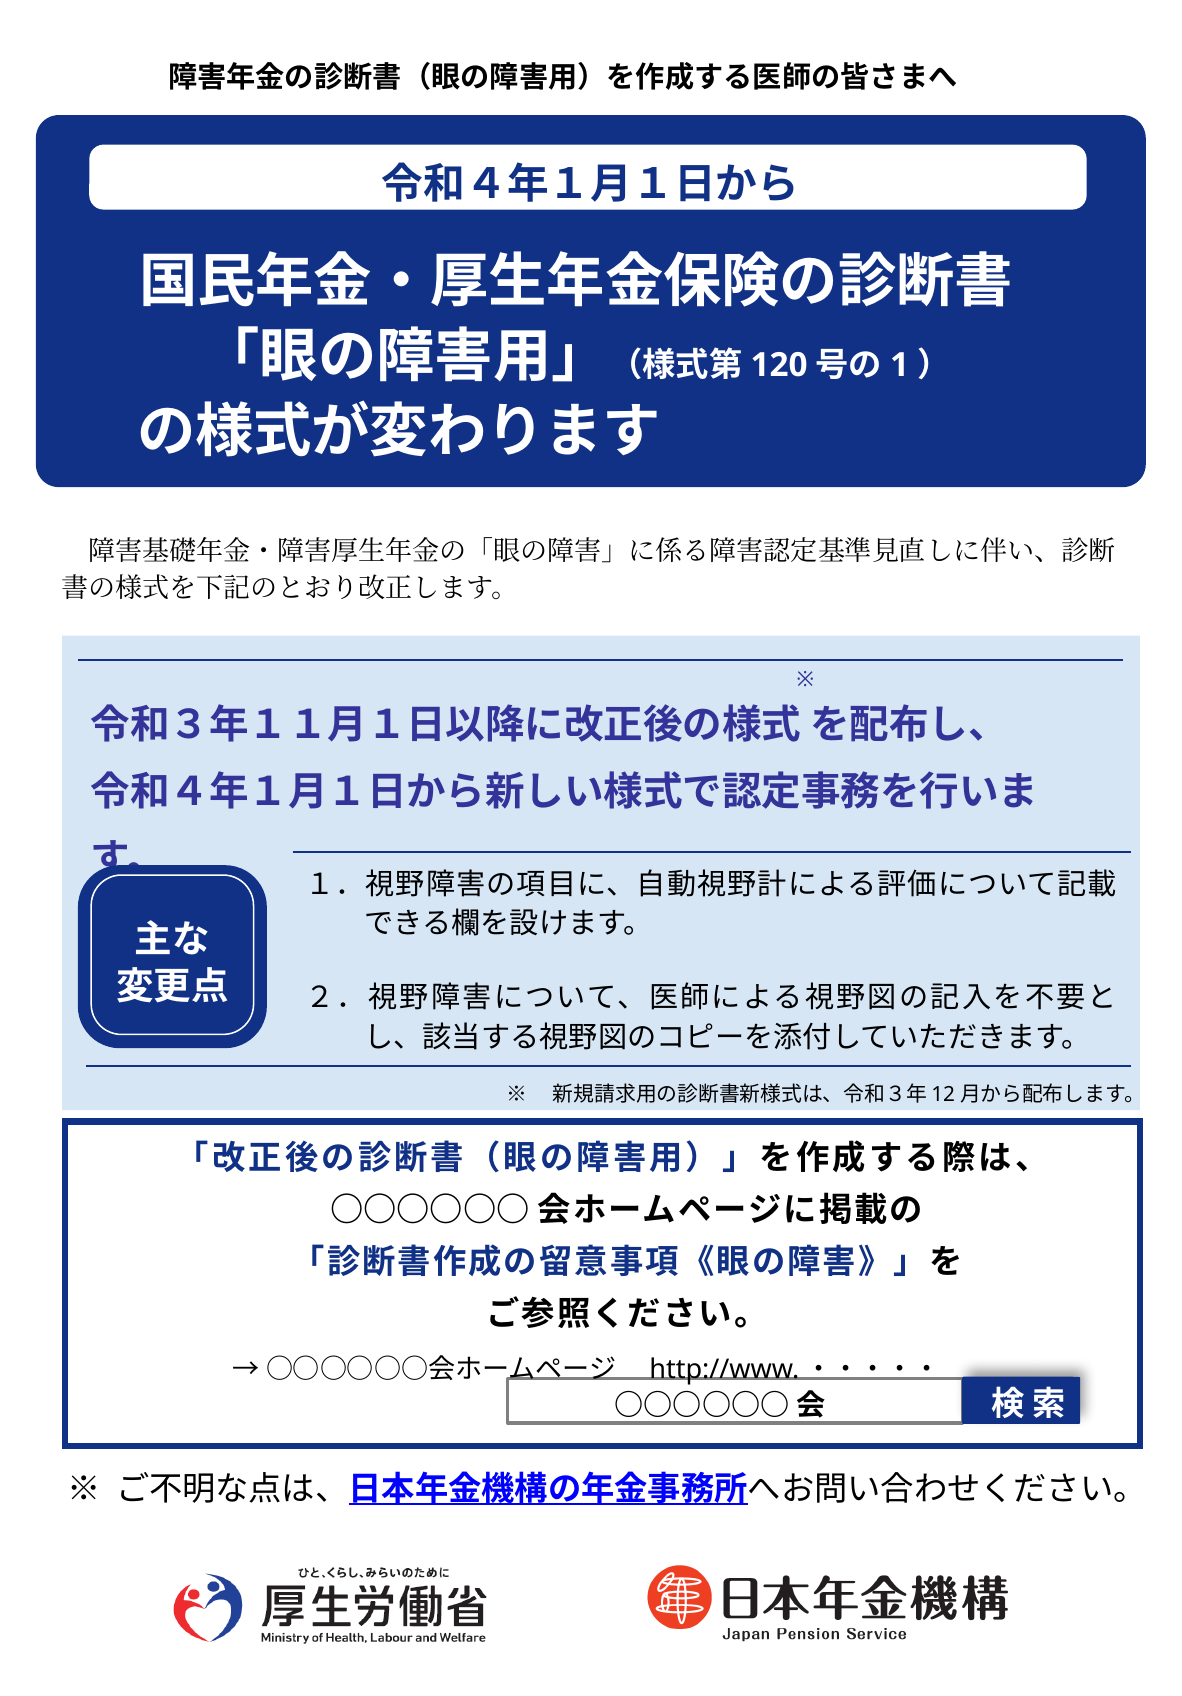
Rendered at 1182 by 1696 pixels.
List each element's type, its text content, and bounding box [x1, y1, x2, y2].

text_box ※ [780, 668, 828, 699]
text_box 「改正後の診断書（眼の障害用）」を作成する際は、 ○○○○○○会ホームページに掲載の 「診断書作成の留意事項《眼の障害》」を ご参照ください。 → ○○○○○○会ホームページ http://www.・・・・・ [85, 1112, 1109, 1340]
text_box ○○○○○○会 [505, 1377, 960, 1425]
text_box １．視野障害の項目に、自動視野計による評価について記載できる欄を設けます。 ２．視野障害について、医師による視野図の記入を不要とし、該当する視野図のコピーを添付していただきます。 [289, 853, 1133, 1061]
text_box ※ ご不明な点は、日本年金機構の年金事務所へお問い合わせください。 [51, 1443, 1146, 1539]
text_box [60, 634, 1142, 1112]
text_box 主な 変更点 [75, 863, 269, 1051]
text_box 国民年金・厚生年金保険の診断書 「眼の障害用」（様式第120号の1） の様式が変わります [33, 112, 1148, 490]
text_box [65, 1121, 1140, 1443]
text_box [89, 872, 256, 1037]
text_box 障害基礎年金・障害厚生年金の「眼の障害」に係る障害認定基準見直しに伴い、診断書の様式を下記のとおり改正します。 [45, 520, 1146, 611]
text_box [87, 142, 1089, 212]
picture [639, 1561, 1012, 1648]
text_box 令和３年１１月１日以降に改正後の様式 を配布し、 令和４年１月１日から新しい様式で認定事務を行います。 [75, 672, 1114, 889]
text_box 障害年金の診断書（眼の障害用）を作成する医師の皆さまへ [15, 33, 1111, 116]
text_box 令和４年１月１日から [153, 149, 1028, 215]
text_box ※ 新規請求用の診断書新様式は、令和３年12月から配布します。 [310, 1068, 1182, 1117]
picture [160, 1549, 506, 1663]
text_box 検 索 [959, 1374, 1083, 1427]
